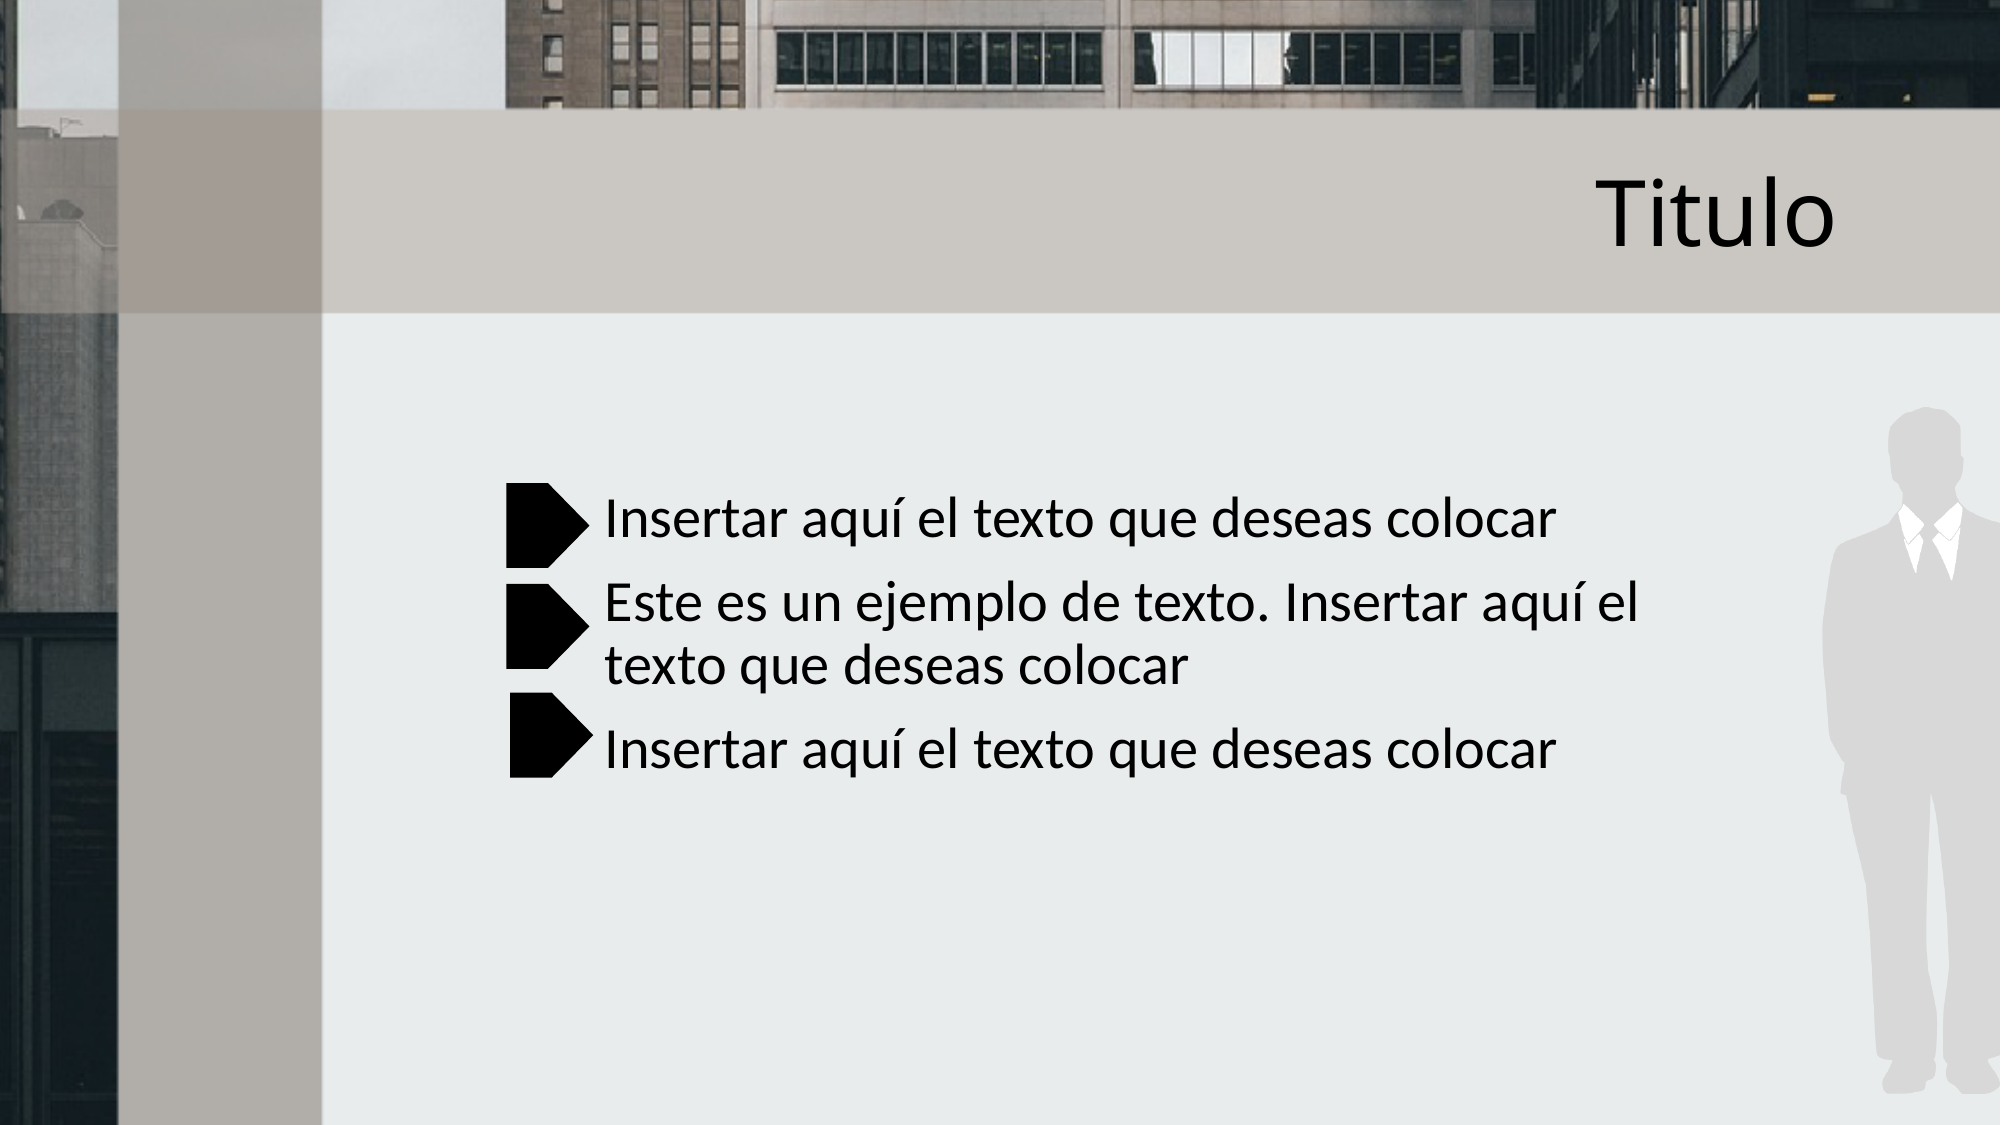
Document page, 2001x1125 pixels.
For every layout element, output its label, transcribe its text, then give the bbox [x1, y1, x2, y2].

title Titulo [455, 107, 1854, 326]
text_box [505, 482, 591, 570]
list Insertar aquí el texto que deseas colocar Este es un ejemplo de texto. Insertar aquí el texto que deseas colocar Insertar aquí el texto que deseas colocar [589, 480, 1721, 770]
text_box [509, 691, 595, 779]
picture [0, 0, 2000, 1125]
text_box [505, 582, 591, 670]
